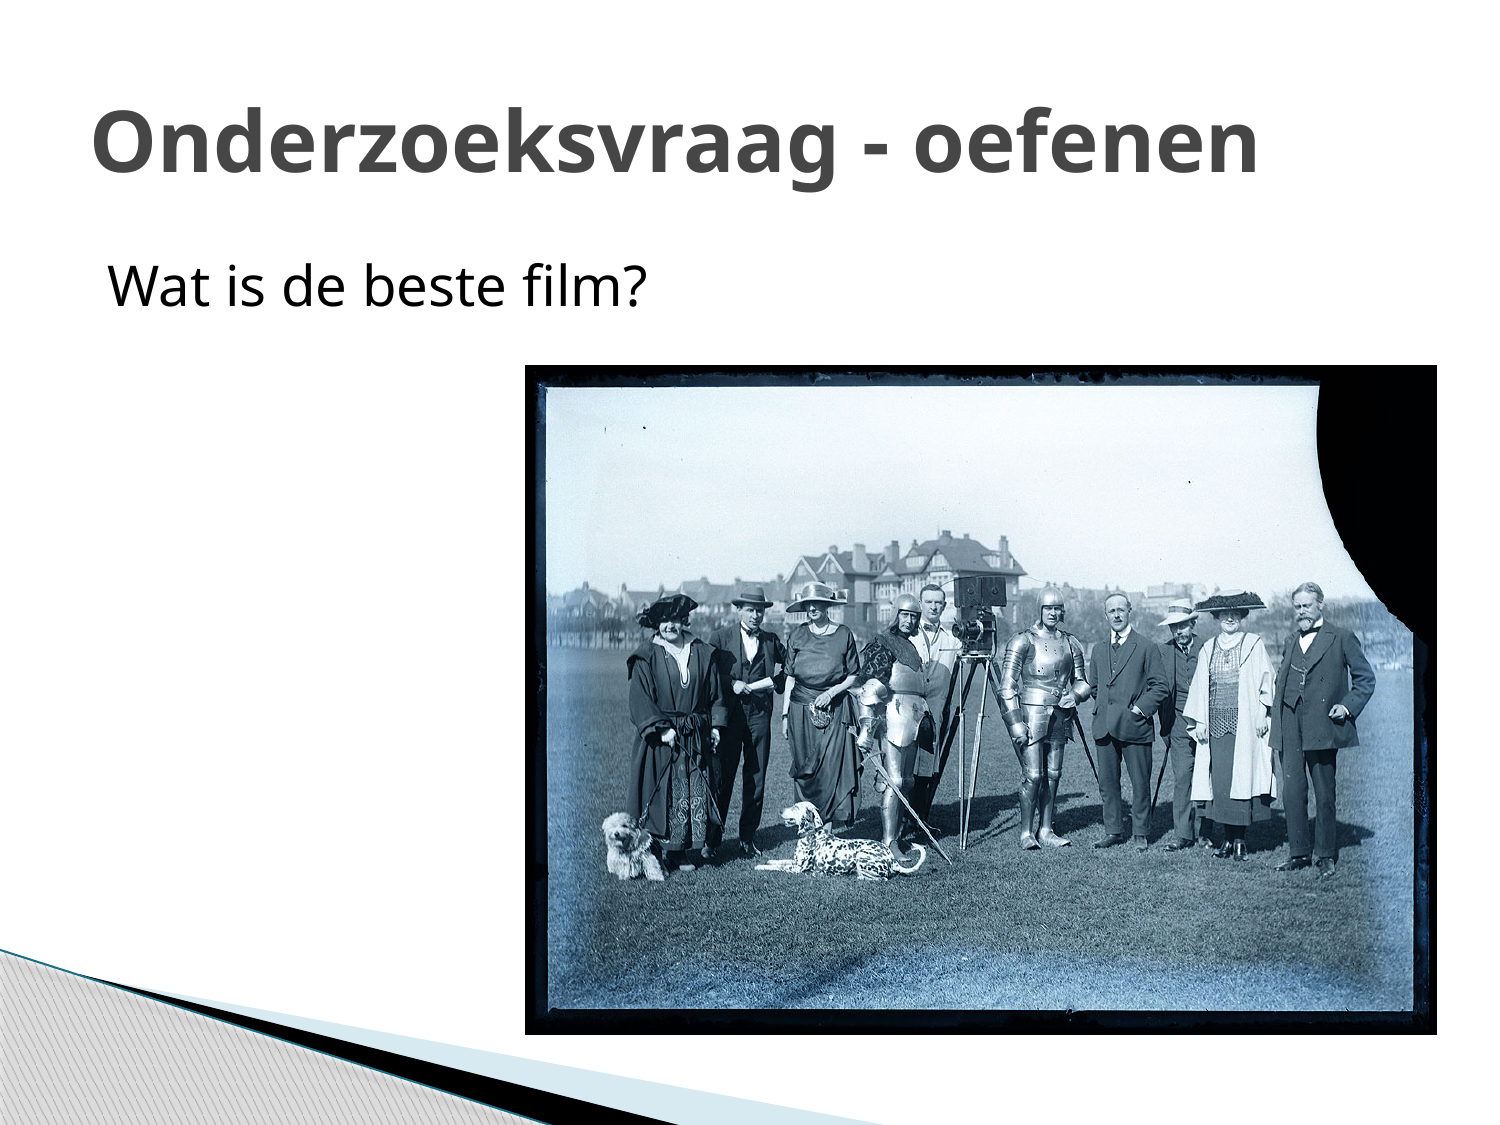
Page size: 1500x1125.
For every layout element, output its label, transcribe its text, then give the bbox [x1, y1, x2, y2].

picture [525, 365, 1437, 1036]
title Onderzoeksvraag - oefenen [75, 45, 1425, 233]
list Wat is de beste film? [75, 243, 1425, 986]
